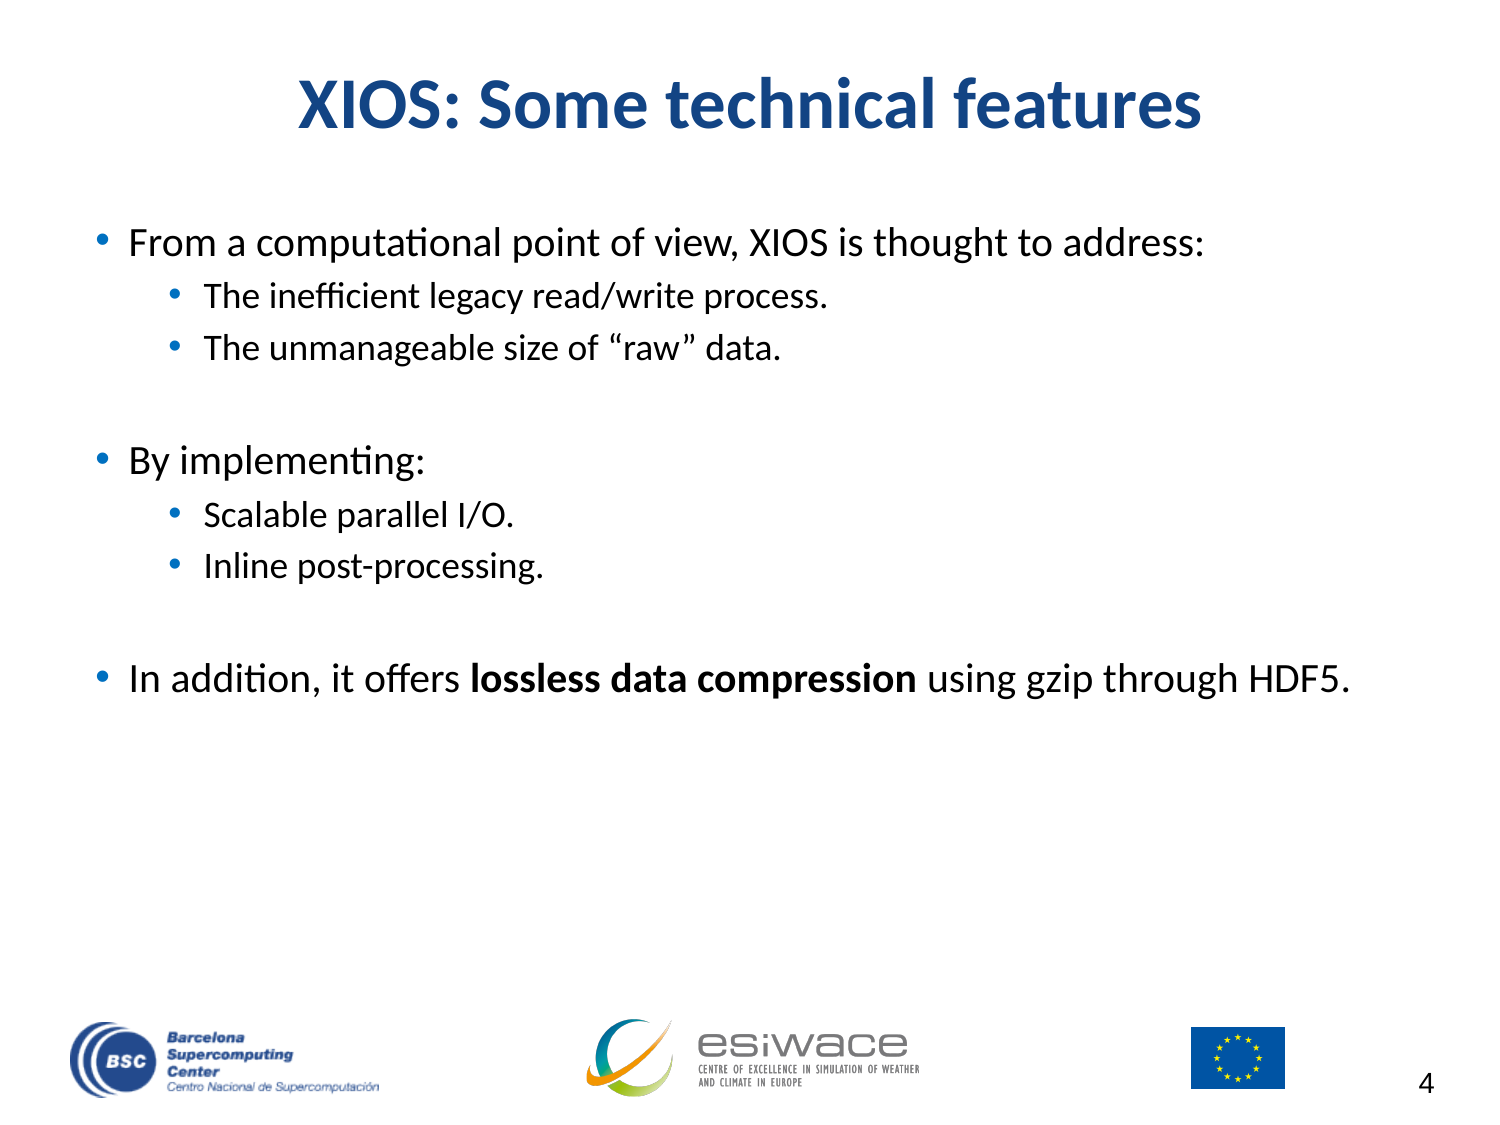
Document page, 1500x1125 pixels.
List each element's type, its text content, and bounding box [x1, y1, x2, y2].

picture [580, 1017, 920, 1099]
list From a computational point of view, XIOS is thought to address: The inefficient legacy read/write process. The unmanageable size of “raw” data. By implementing: Scalable parallel I/O. Inline post-processing. In addition, it offers lossless data compression using gzip through HDF5. [76, 199, 1427, 993]
title XIOS: Some technical features [76, 35, 1427, 174]
picture [1190, 1027, 1285, 1090]
slide_number ‹#› [1403, 1038, 1494, 1125]
picture [70, 1022, 379, 1098]
